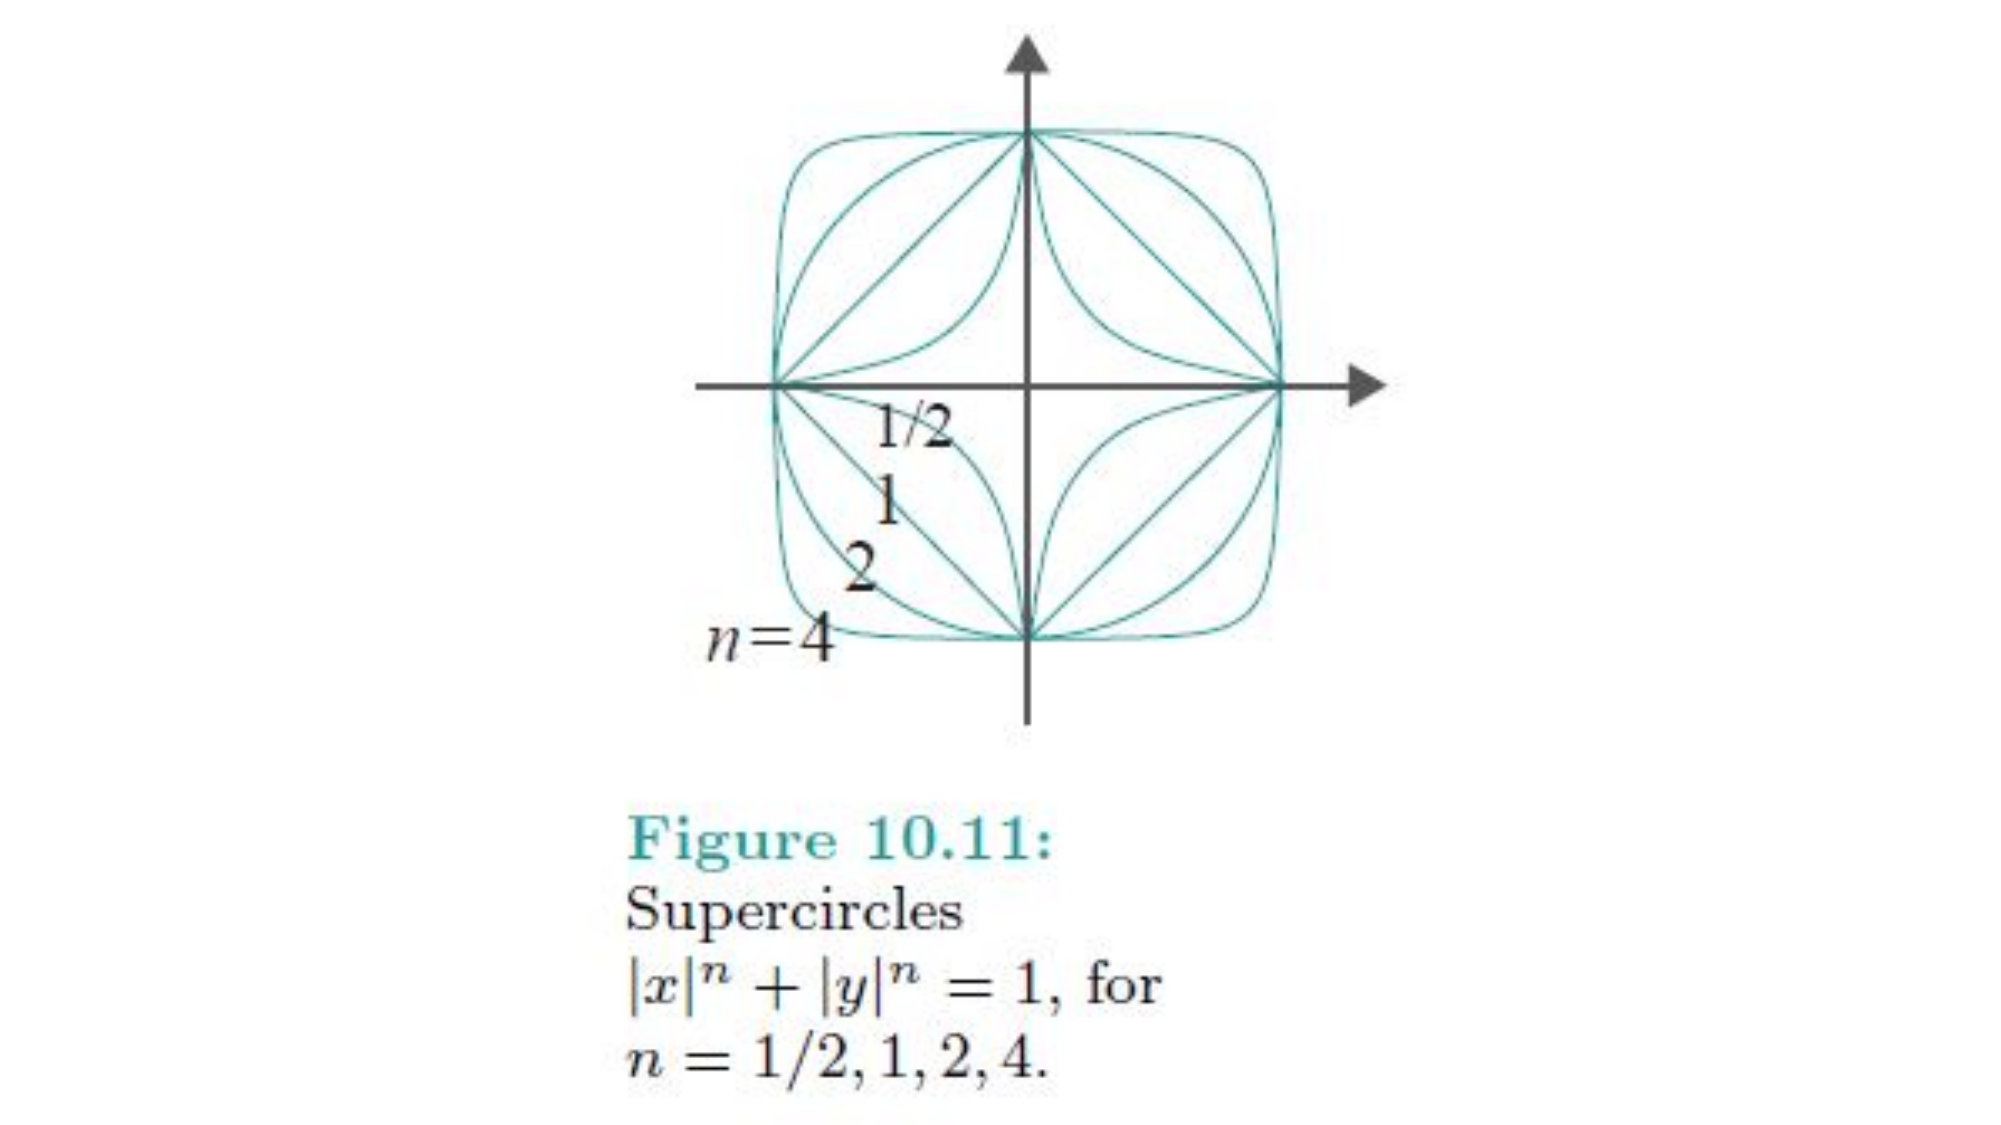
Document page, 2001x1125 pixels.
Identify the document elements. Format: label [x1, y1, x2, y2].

picture [576, 0, 1424, 1125]
